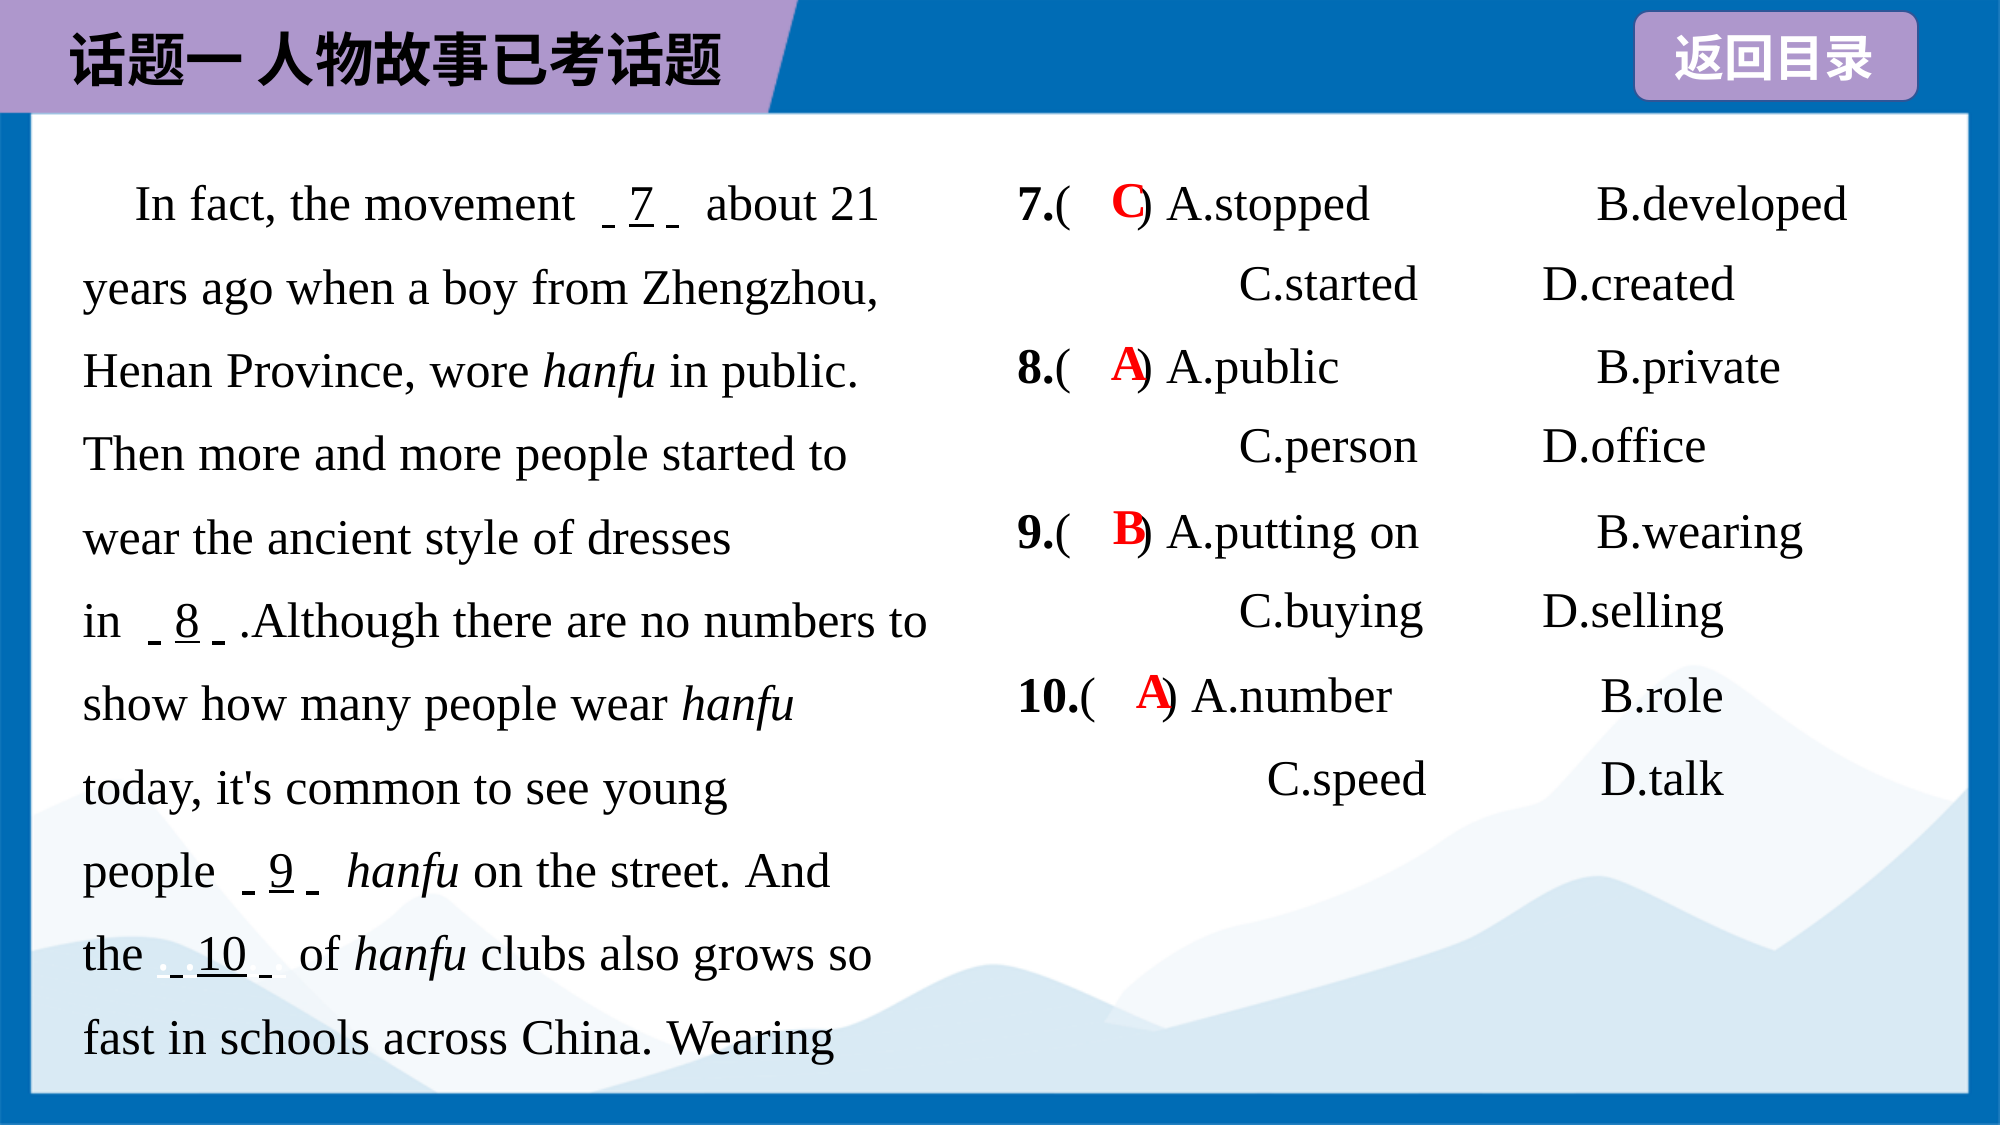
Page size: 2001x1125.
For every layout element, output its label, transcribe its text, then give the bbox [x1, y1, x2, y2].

text_box A [1117, 639, 1190, 712]
text_box 7.( ) A.stopped B.developed C.started D.created [1016, 147, 1919, 303]
text_box 10.( ) A.number B.role C.speed D.talk [1016, 639, 1919, 795]
text_box 9.( ) A.putting on B.wearing C.buying D.selling [1016, 474, 1919, 630]
text_box 8.( ) A.public B.private C.person D.office [1016, 310, 1919, 466]
text_box A [1092, 310, 1165, 384]
text_box B [1094, 475, 1165, 548]
picture [0, 0, 2000, 1125]
text_box C [1092, 148, 1165, 221]
text_box In fact, the movement . .7. . about 21 years ago when a boy from Zhengzhou, Henan Province, wore hanfu in public. Then more and more people started to wear the ancient style of dresses in . .8. ..Although there are no numbers to show how many people wear hanfu today, it's common to see young people . .9. . hanfu on the street. And the . .10. . of hanfu clubs also grows so fast in schools across China. Wearing [82, 147, 984, 1065]
